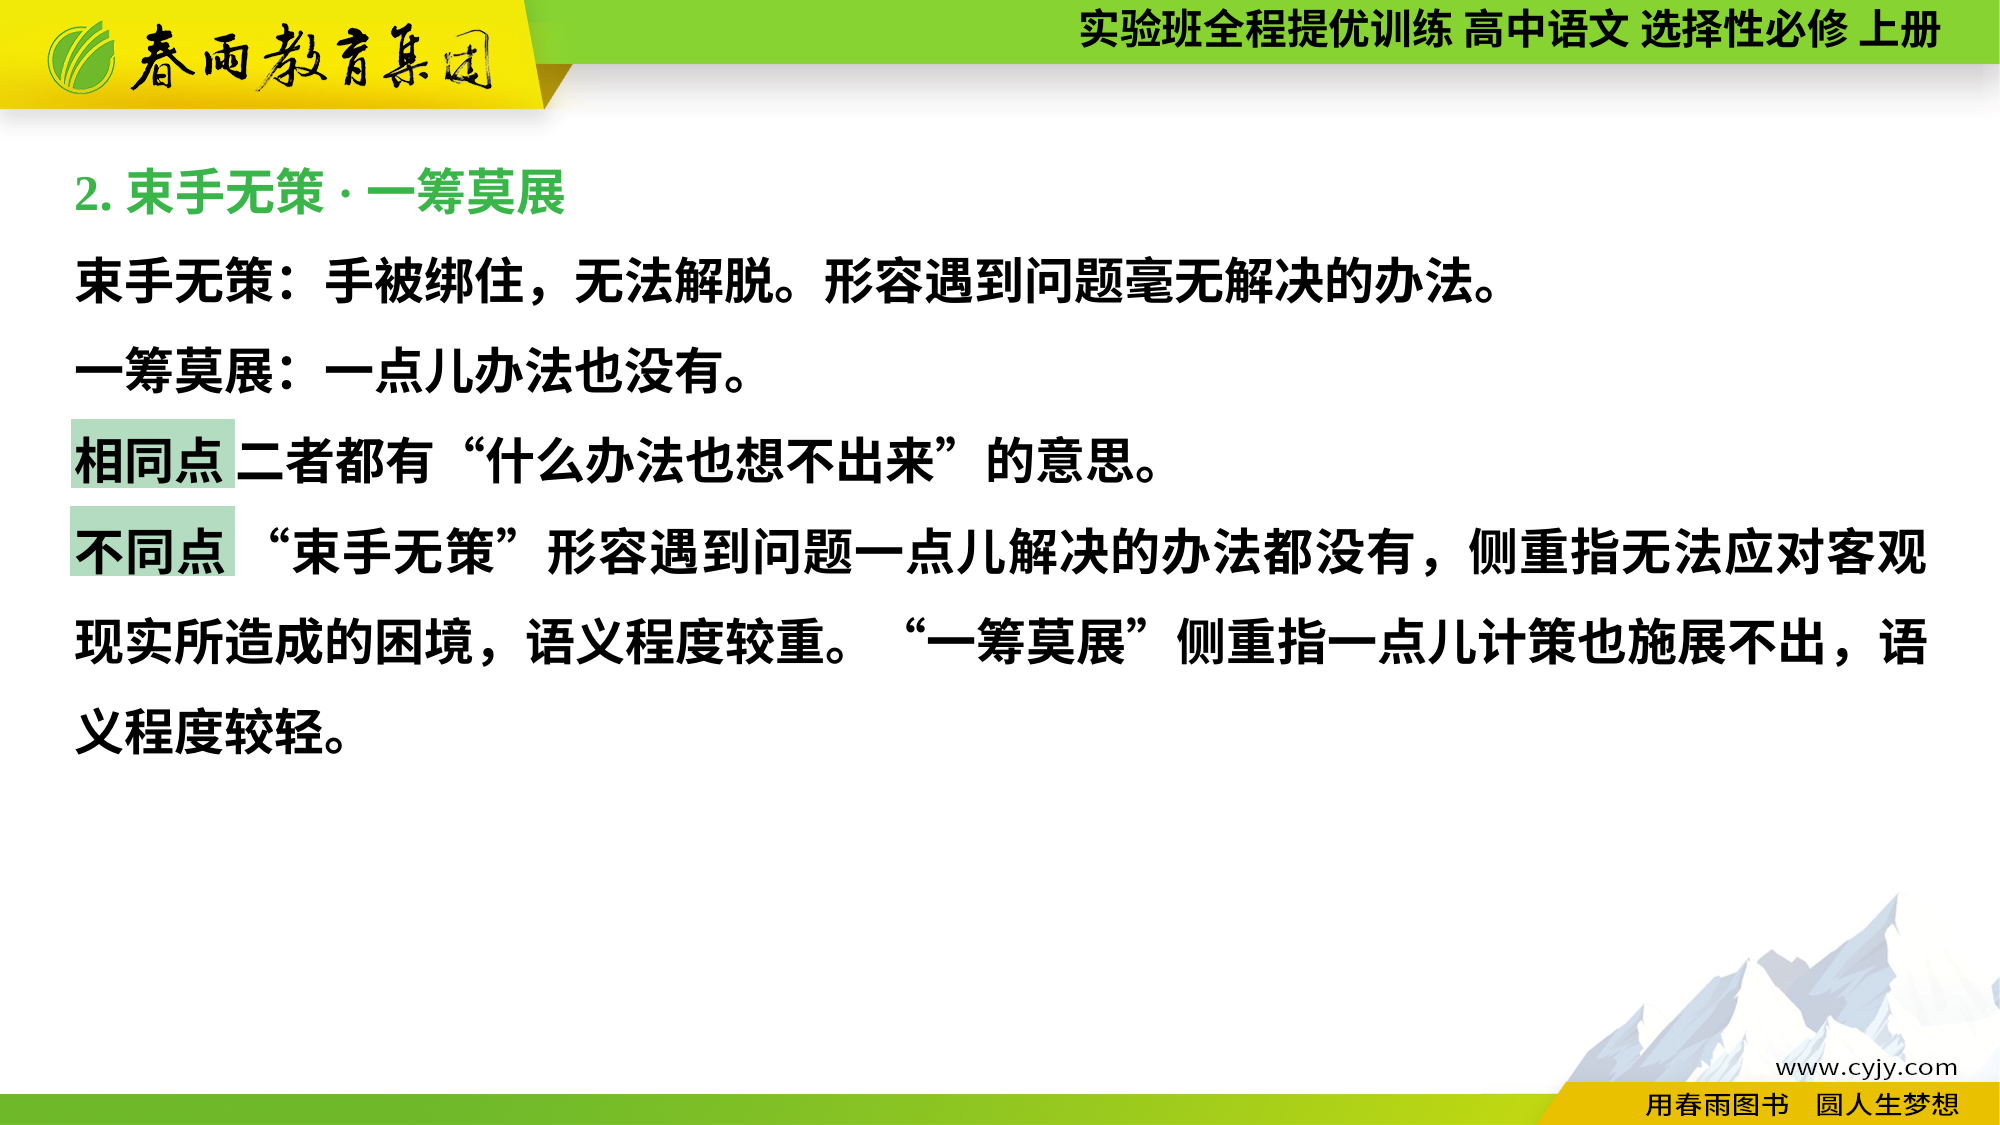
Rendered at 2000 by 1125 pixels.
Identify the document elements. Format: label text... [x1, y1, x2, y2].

list 2.束手无策·一筹莫展 束手无策：手被绑住，无法解脱。形容遇到问题毫无解决的办法。 一筹莫展：一点儿办法也没有。 相同点 二者都有“什么办法也想不出来”的意思。 不同点 “束手无策”形容遇到问题一点儿解决的办法都没有，侧重指无法应对客观现实所造成的困境，语义程度较重。“一筹莫展”侧重指一点儿计策也施展不出，语义程度较轻。 [59, 122, 1944, 763]
picture [0, 0, 2000, 1125]
